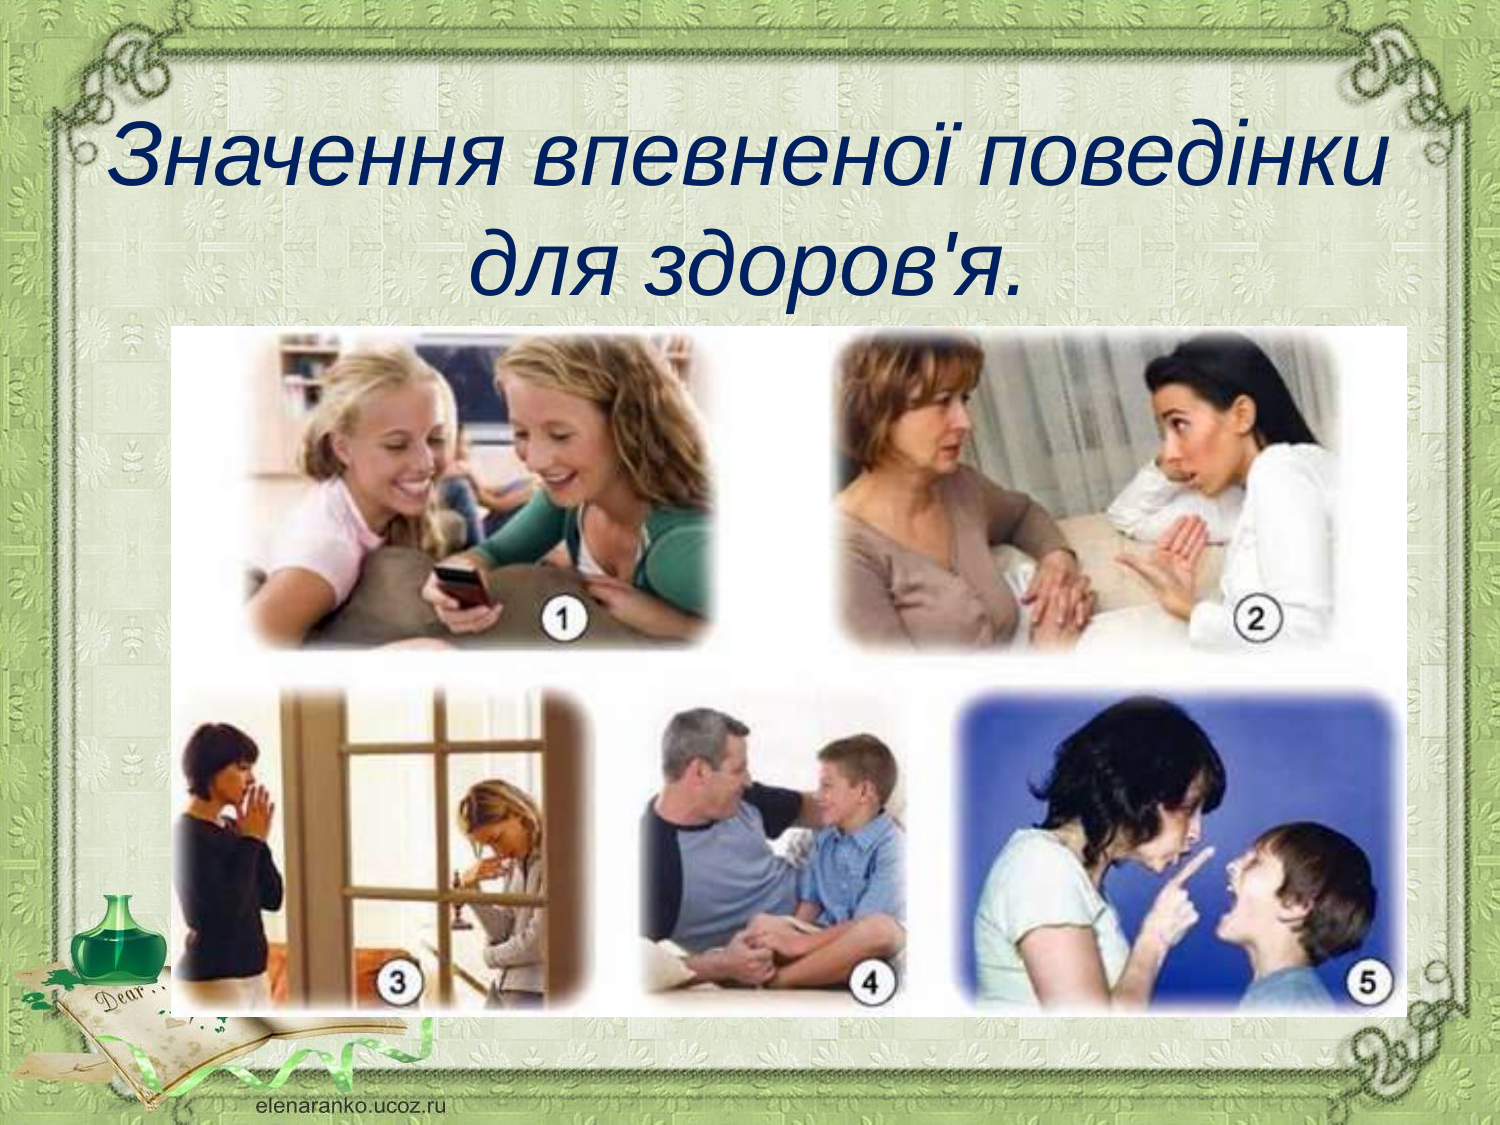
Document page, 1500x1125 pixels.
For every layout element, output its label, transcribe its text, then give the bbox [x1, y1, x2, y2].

picture [0, 0, 1500, 1125]
title Значення впевненої поведінки для здоров'я. [75, 45, 1425, 362]
